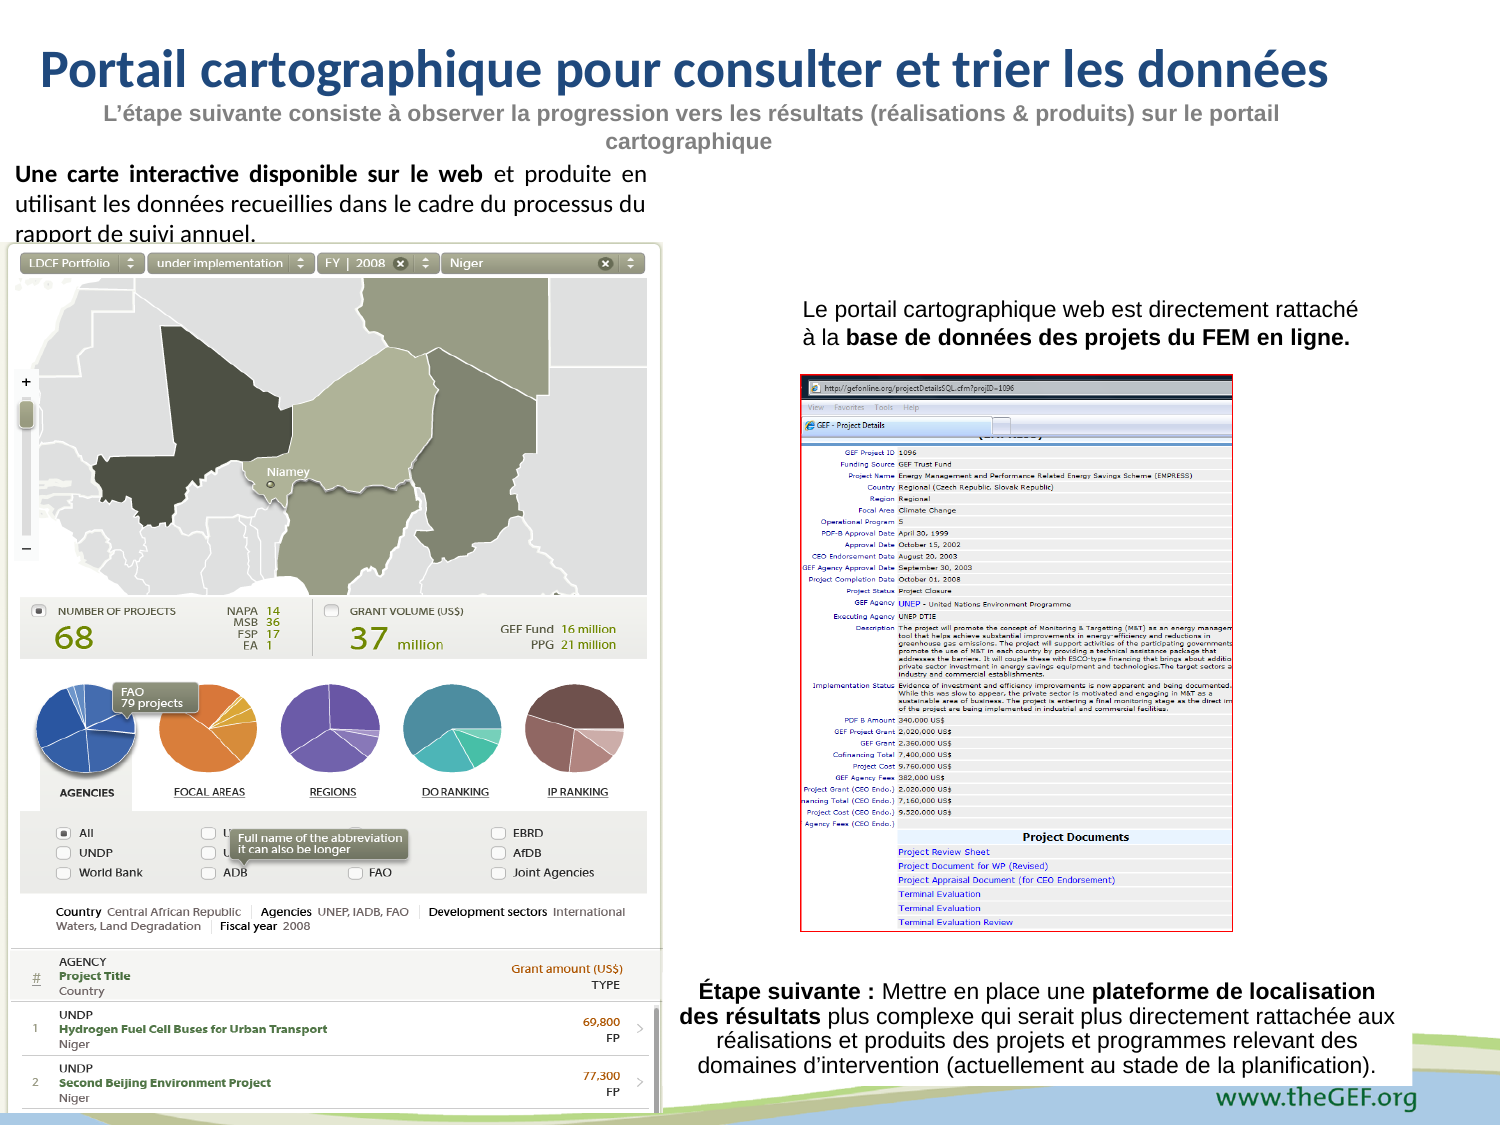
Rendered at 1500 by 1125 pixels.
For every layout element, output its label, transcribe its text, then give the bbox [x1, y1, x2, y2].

text_box Le portail cartographique web est directement rattaché à la base de données des projets du FEM en ligne. [787, 287, 1375, 363]
picture [0, 241, 1500, 1125]
text_box Étape suivante : Mettre en place une plateforme de localisation des résultats plus complexe qui serait plus directement rattachée aux réalisations et produits des projets et programmes relevant des domaines d’intervention (actuellement au stade de la planification). [666, 972, 1413, 1086]
list Une carte interactive disponible sur le web et produite en utilisant les données recueillies dans le cadre du processus du rapport de suivi annuel. [0, 149, 663, 241]
title Portail cartographique pour consulter et trier les données L’étape suivante consiste à observer la progression vers les résultats (réalisations & produits) sur le portail cartographique [12, 24, 1363, 163]
